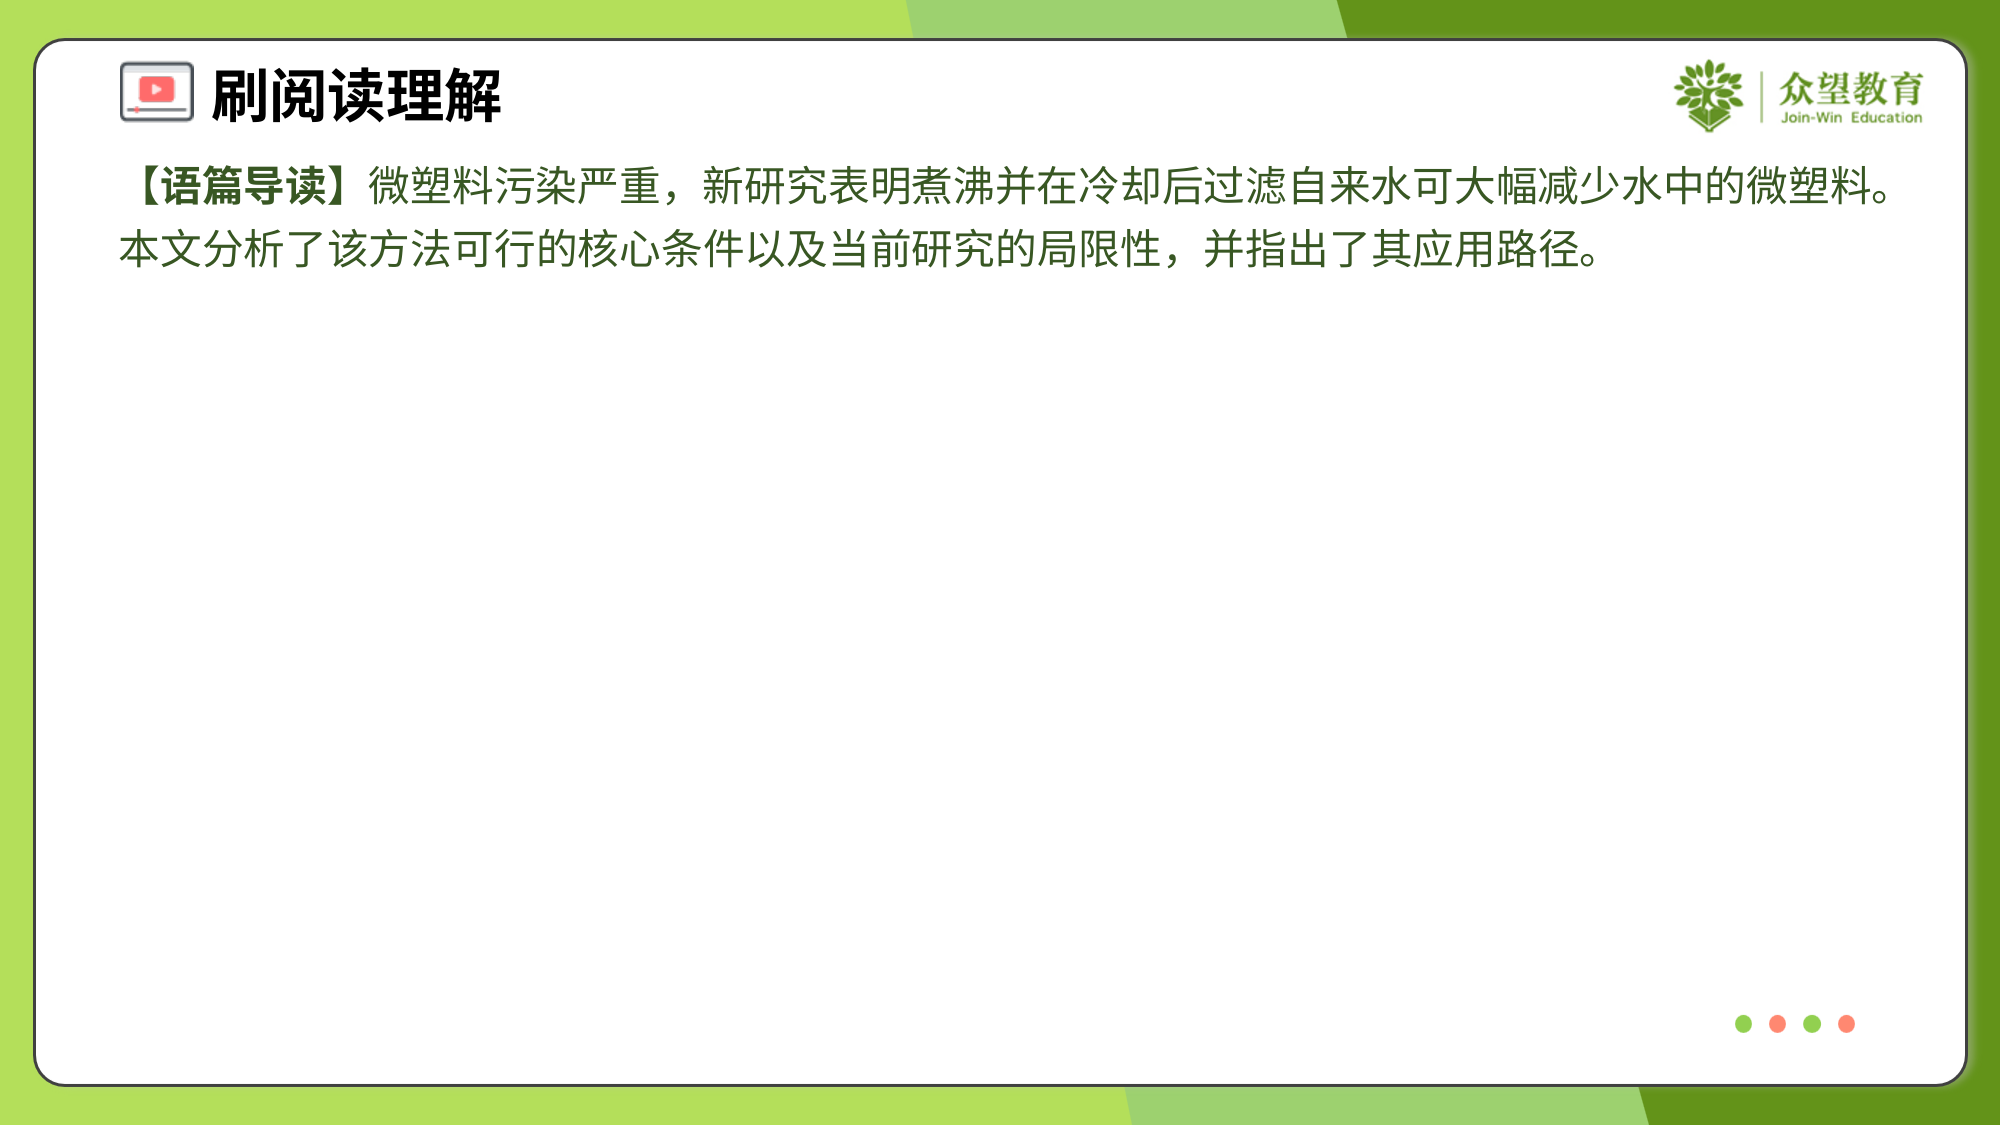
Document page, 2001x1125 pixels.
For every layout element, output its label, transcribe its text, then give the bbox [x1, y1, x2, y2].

text_box 【语篇导读】微塑料污染严重，新研究表明煮沸并在冷却后过滤自来水可大幅减少水中的微塑料。本文分析了该方法可行的核心条件以及当前研究的局限性，并指出了其应用路径。 [118, 147, 1883, 268]
picture [0, 0, 2000, 1125]
